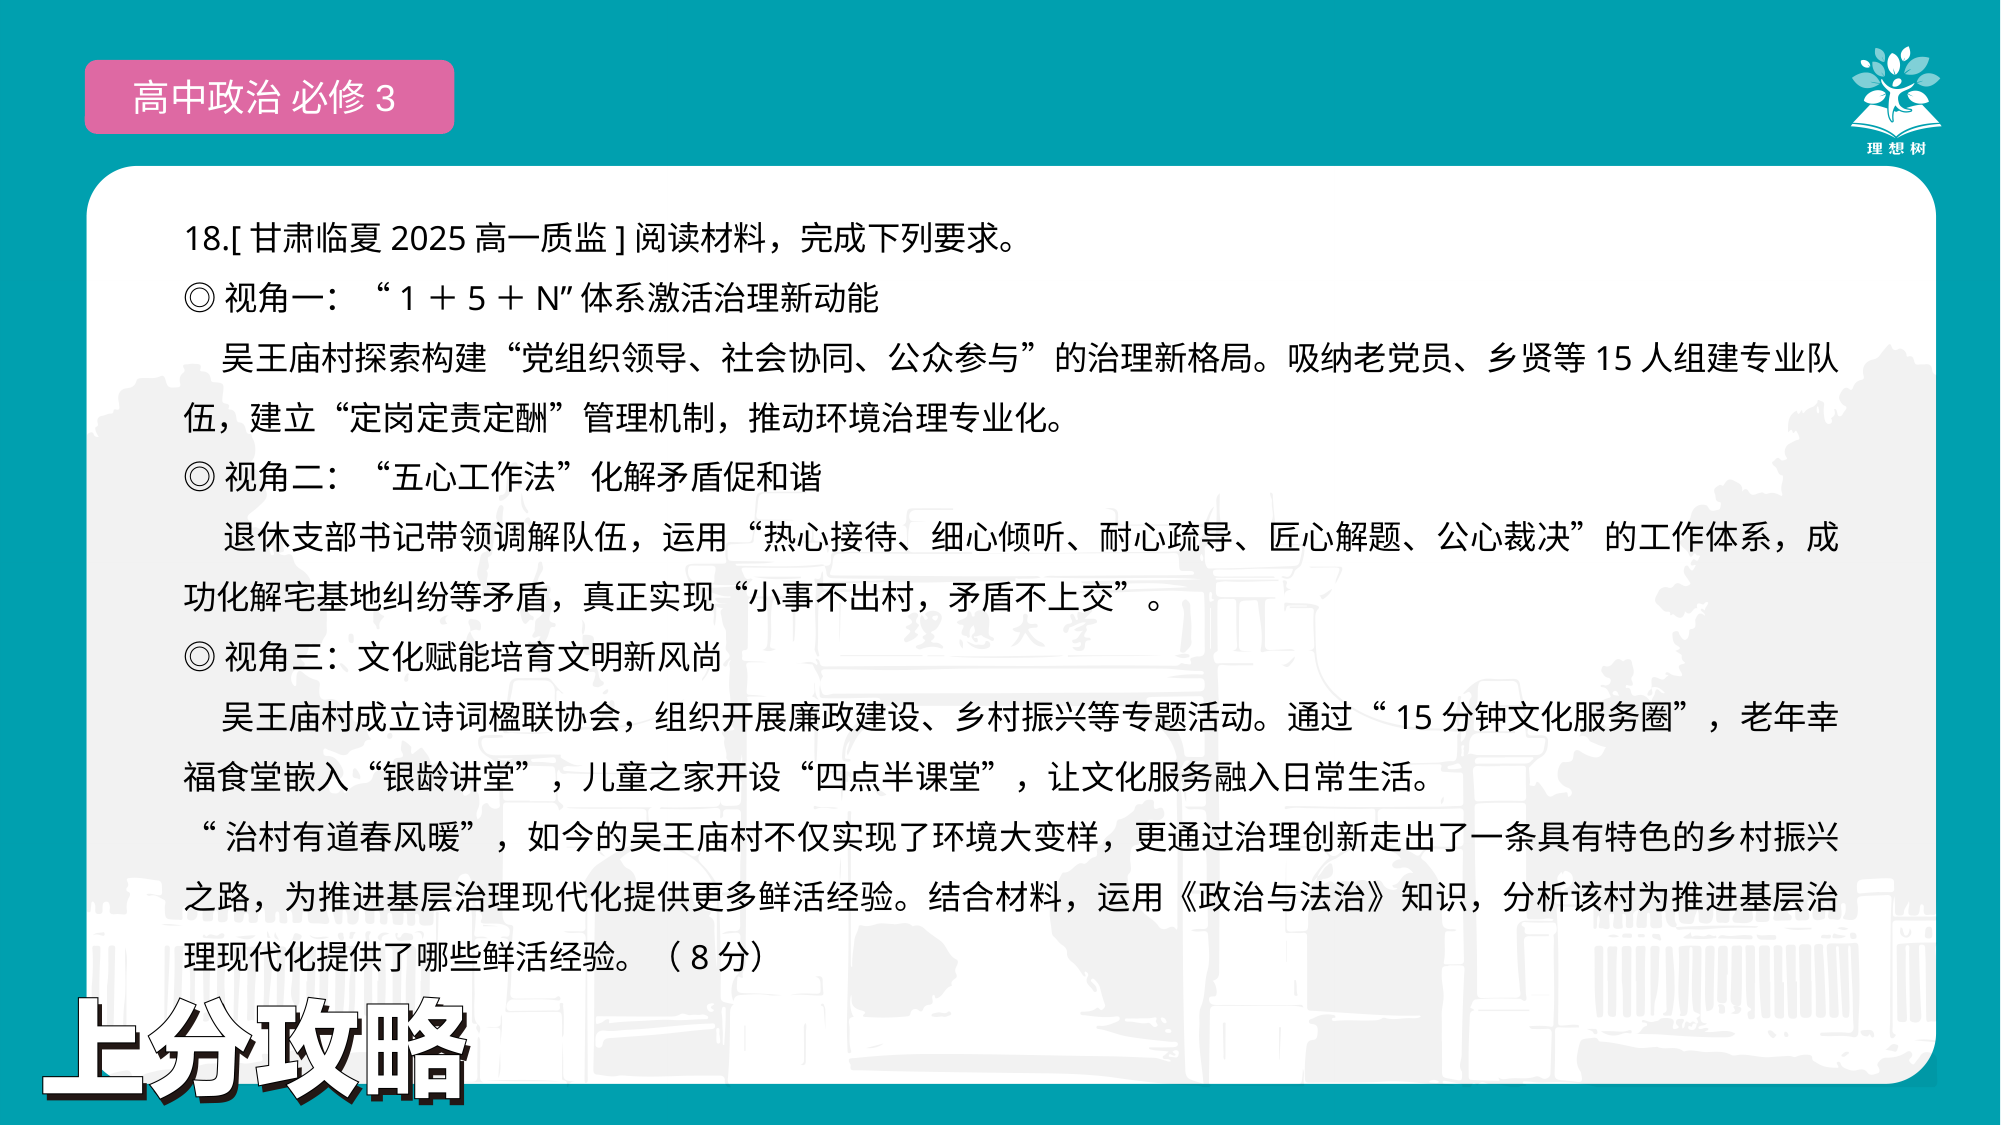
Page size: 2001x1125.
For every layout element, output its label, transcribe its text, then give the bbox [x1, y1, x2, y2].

text_box 高中政治 必修3 [83, 58, 456, 135]
picture [0, 0, 2001, 1125]
text_box 18.[甘肃临夏2025高一质监]阅读材料，完成下列要求。 ◎视角一：“1＋5＋N”体系激活治理新动能 吴王庙村探索构建“党组织领导、社会协同、公众参与”的治理新格局。吸纳老党员、乡贤等15人组建专业队伍，建立“定岗定责定酬”管理机制，推动环境治理专业化。 ◎视角二：“五心工作法”化解矛盾促和谐 退休支部书记带领调解队伍，运用“热心接待、细心倾听、耐心疏导、匠心解题、公心裁决”的工作体系，成功化解宅基地纠纷等矛盾，真正实现“小事不出村，矛盾不上交”。 ◎视角三：文化赋能培育文明新风尚 吴王庙村成立诗词楹联协会，组织开展廉政建设、乡村振兴等专题活动。通过“15分钟文化服务圈”，老年幸福食堂嵌入“银龄讲堂”，儿童之家开设“四点半课堂”，让文化服务融入日常生活。 “治村有道春风暖”，如今的吴王庙村不仅实现了环境大变样，更通过治理创新走出了一条具有特色的乡村振兴之路，为推进基层治理现代化提供更多鲜活经验。结合材料，运用《政治与法治》知识，分析该村为推进基层治理现代化提供了哪些鲜活经验。（8分） [168, 189, 1855, 799]
